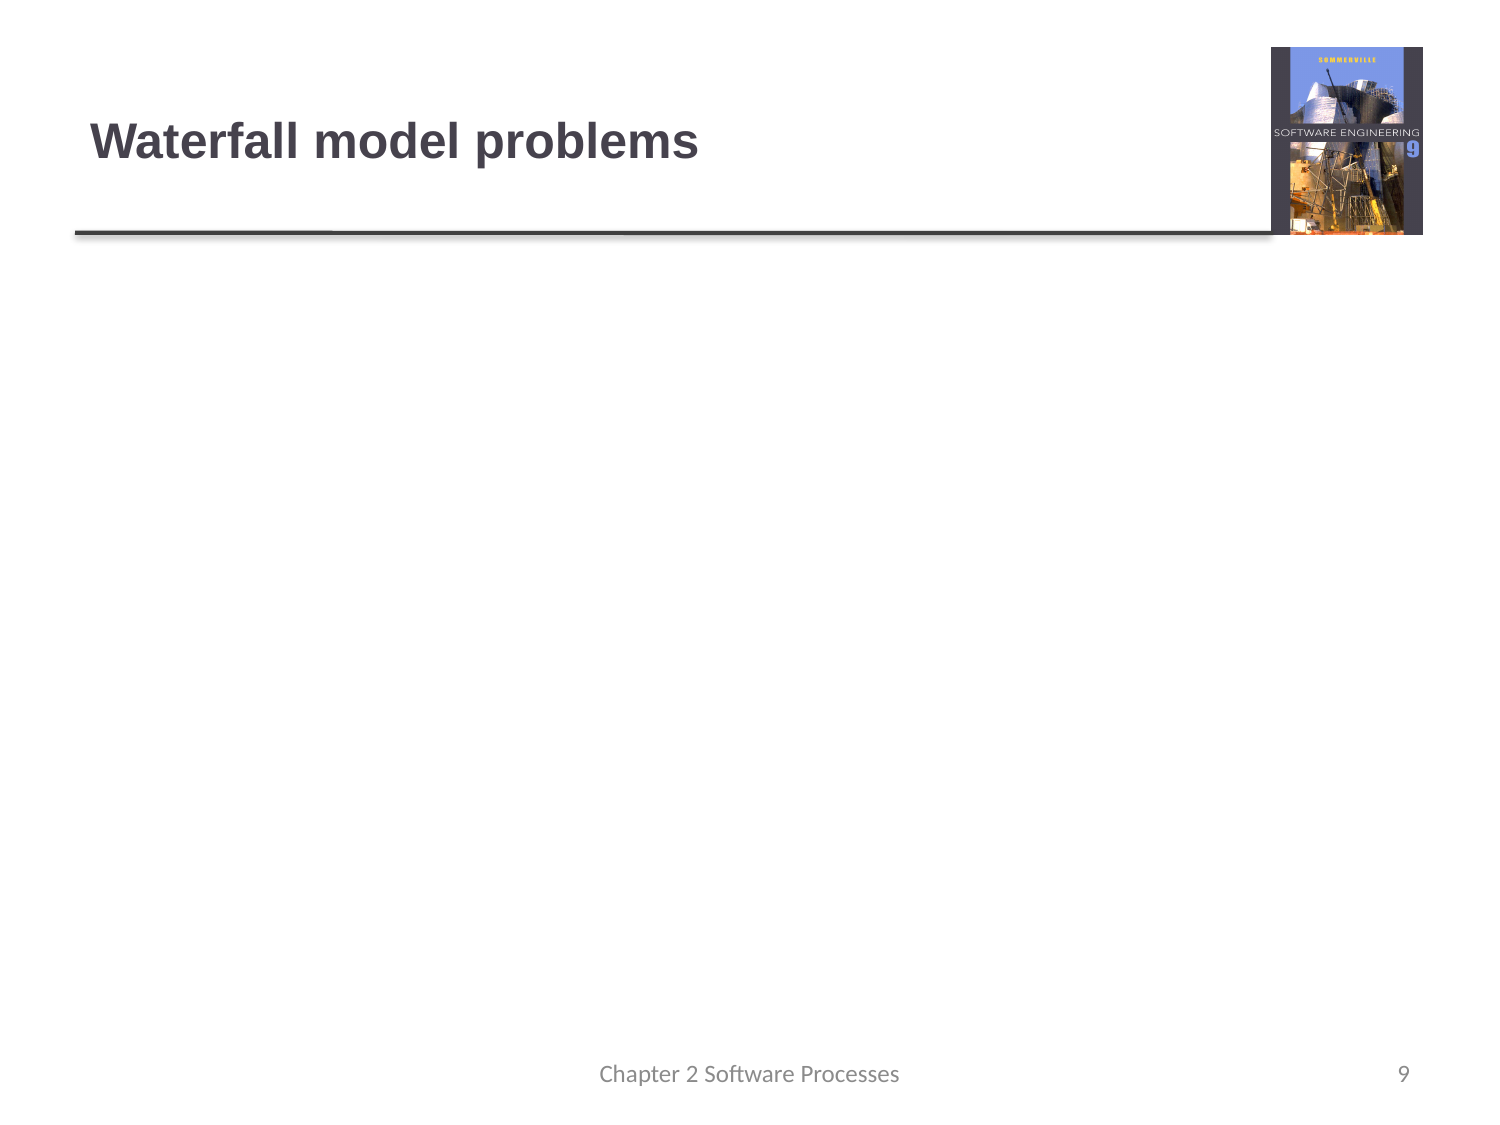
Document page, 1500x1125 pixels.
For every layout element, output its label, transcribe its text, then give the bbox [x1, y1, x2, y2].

footer Chapter 2 Software Processes [512, 1042, 988, 1103]
picture [1272, 47, 1423, 235]
slide_number 9 [1074, 1042, 1425, 1103]
title Waterfall model problems [74, 44, 1272, 233]
